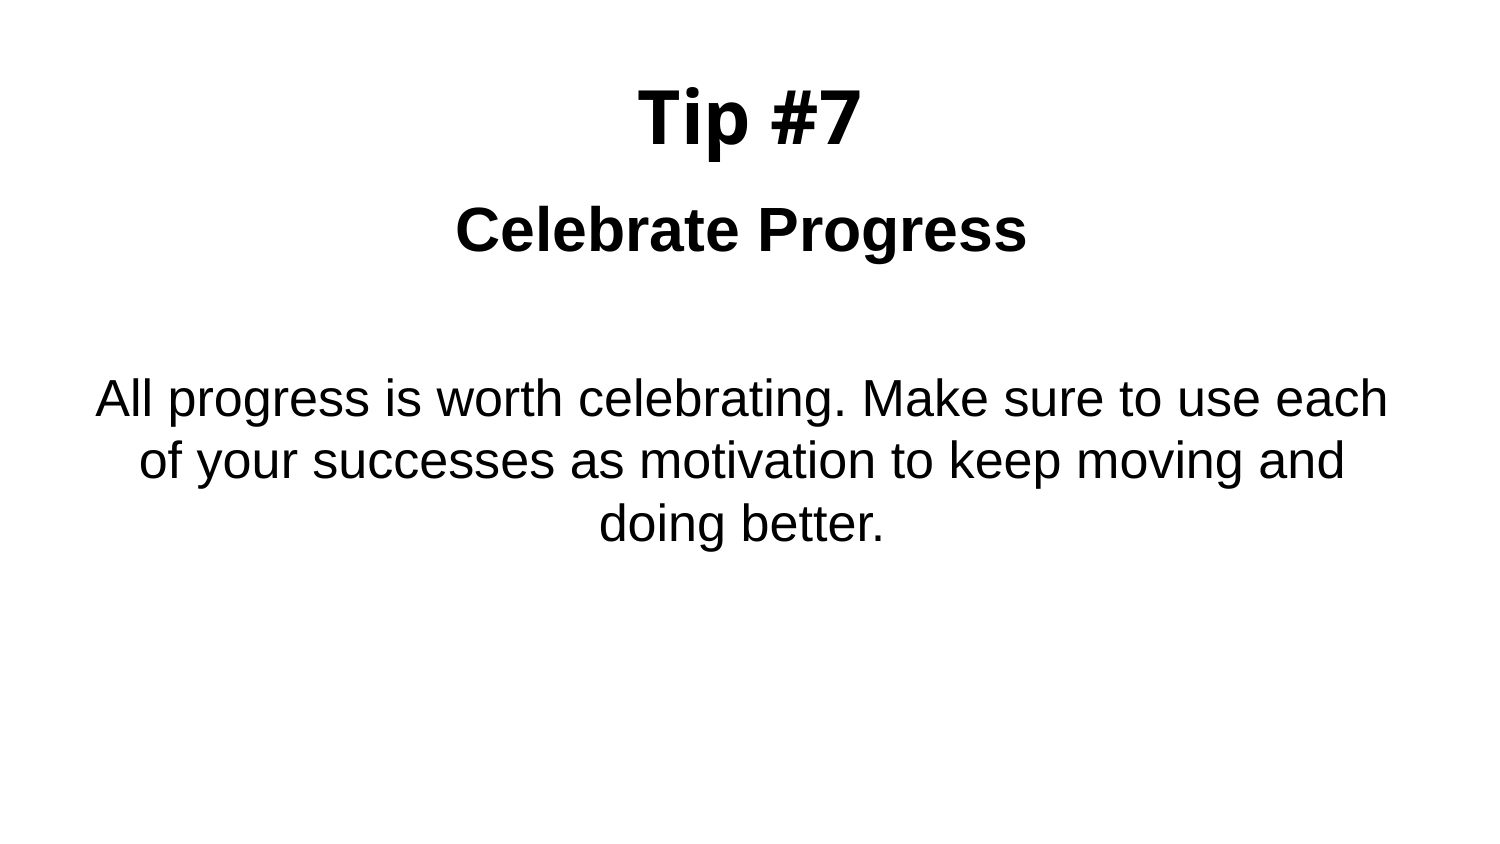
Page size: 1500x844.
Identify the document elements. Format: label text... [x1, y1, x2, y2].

list Celebrate Progress All progress is worth celebrating. Make sure to use each of your successes as motivation to keep moving and doing better. [67, 86, 1418, 781]
title Tip #7 [75, 33, 1425, 175]
